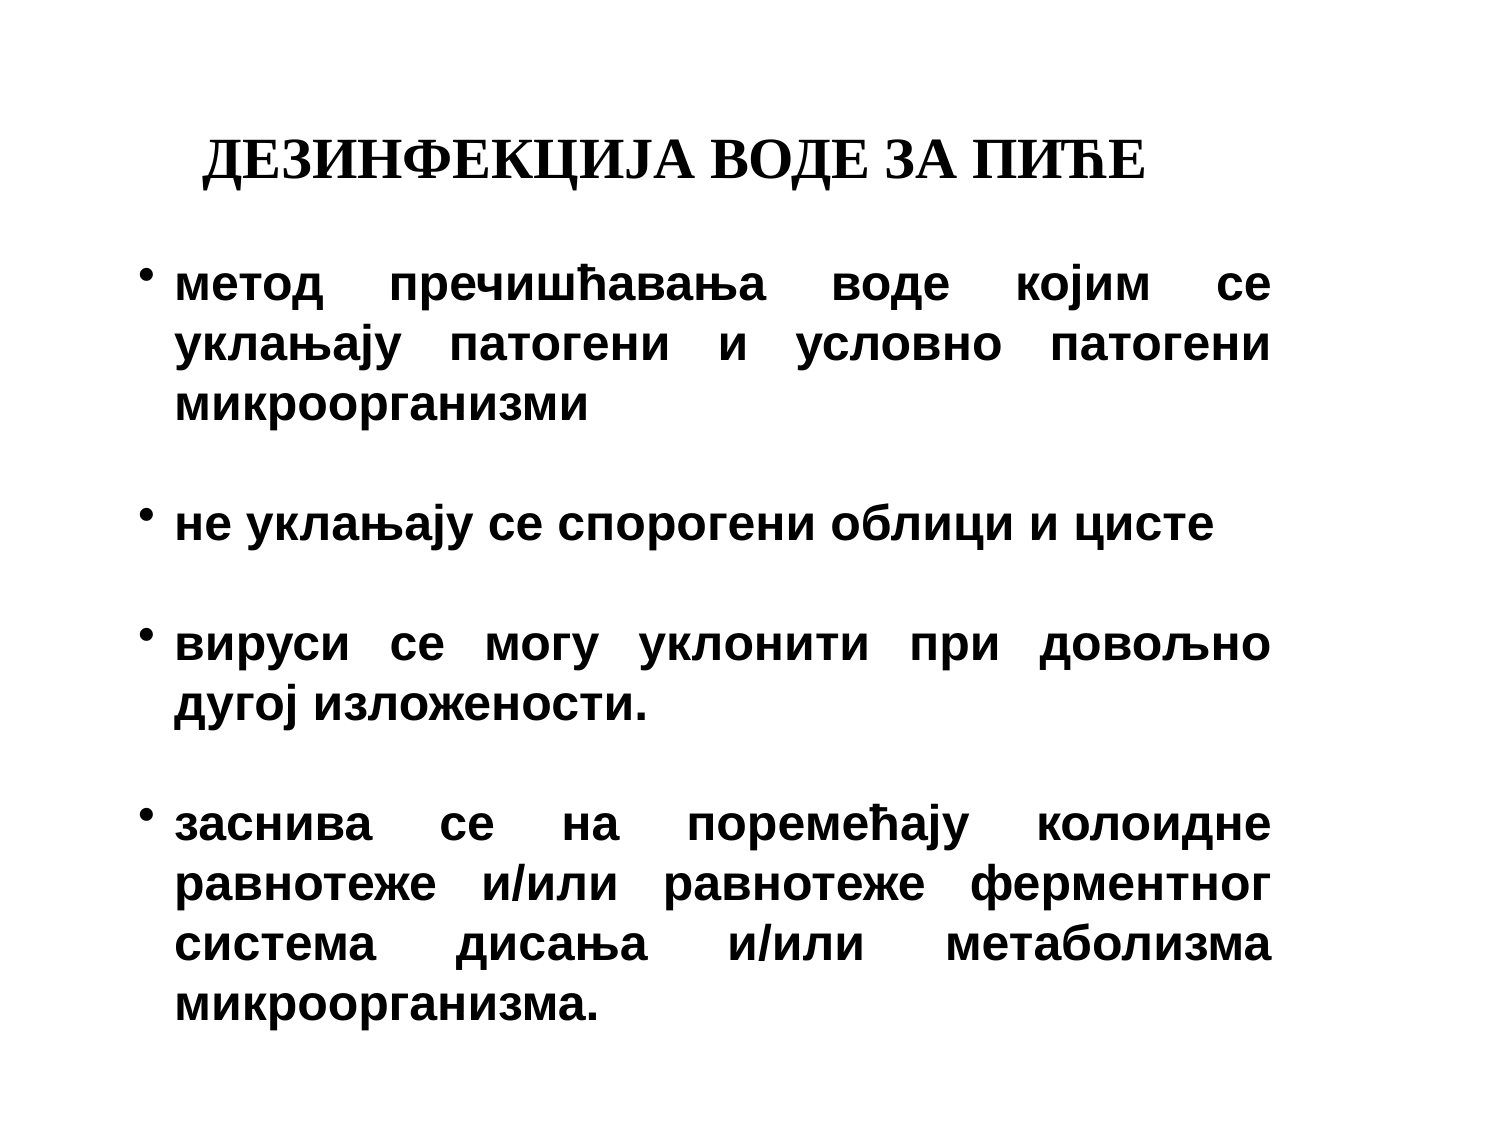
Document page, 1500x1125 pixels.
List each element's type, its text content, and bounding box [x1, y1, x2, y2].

text_box ДЕЗИНФЕКЦИЈА ВОДЕ ЗА ПИЋЕ [187, 112, 1238, 198]
text_box метод пречишћавања воде којим се уклањају патогени и условно патогени микроорганизми не уклањају се спорогени облици и цисте вируси се могу уклонити при довољно дугој изложености. заснива се на поремећају колоидне равнотеже и/или равнотеже ферментног система дисања и/или метаболизма микроорганизма. [123, 243, 1287, 1125]
